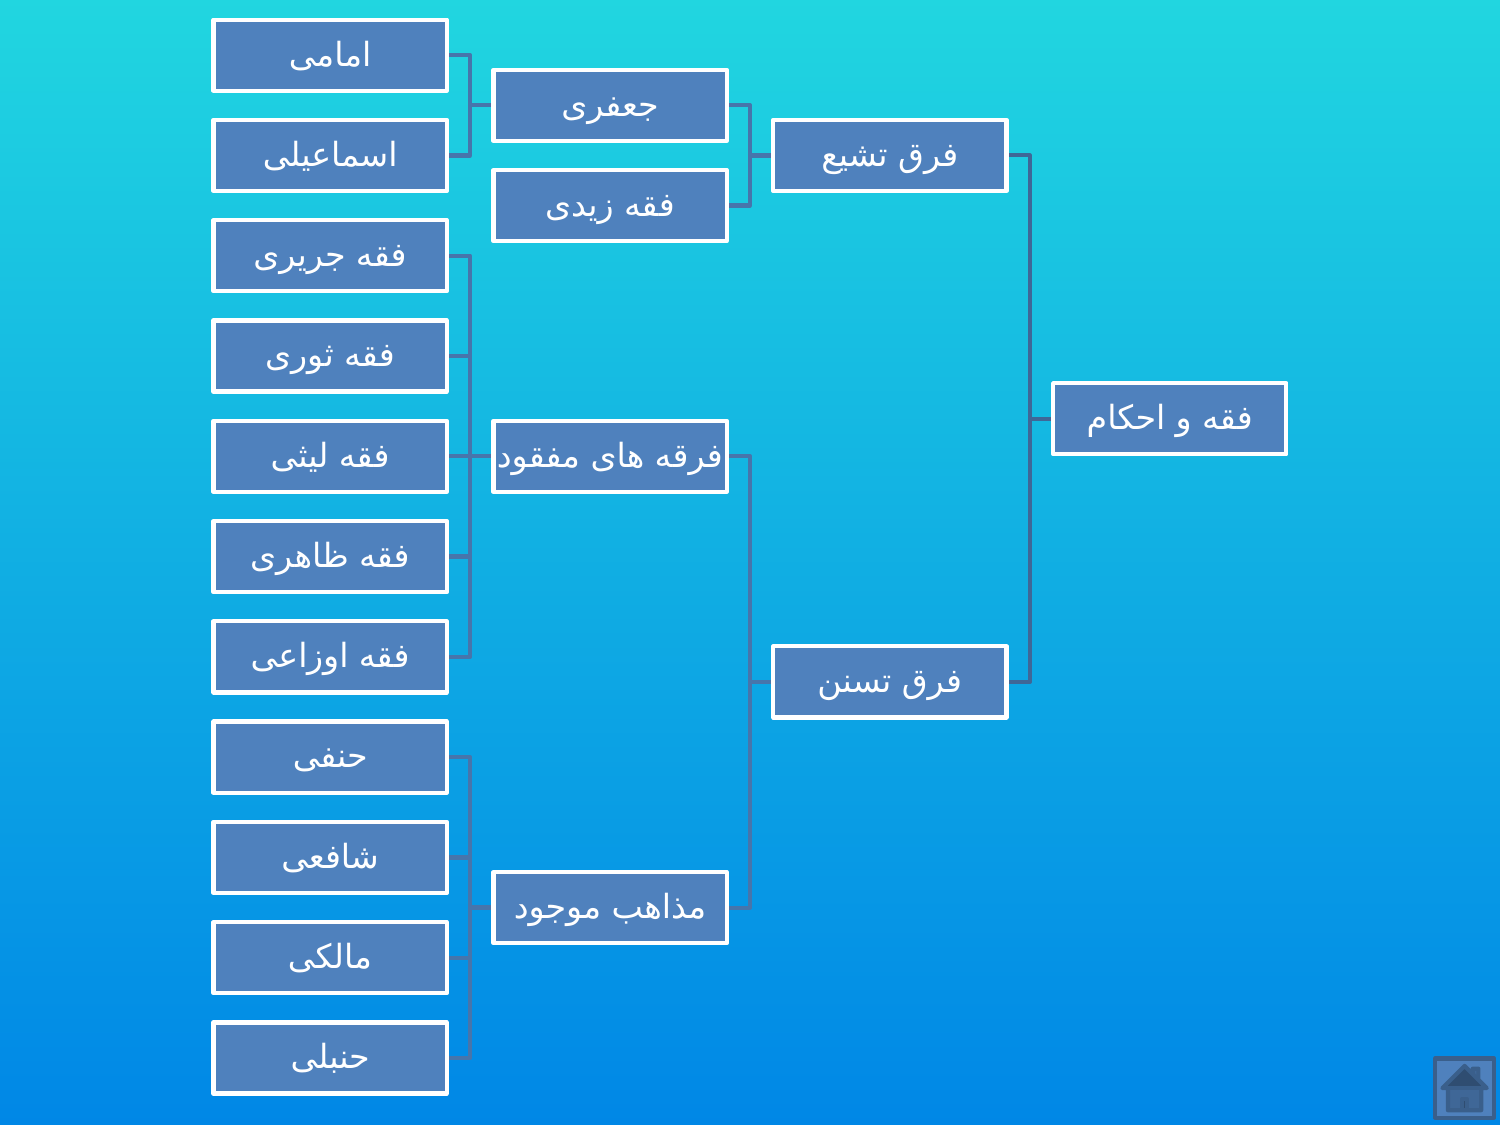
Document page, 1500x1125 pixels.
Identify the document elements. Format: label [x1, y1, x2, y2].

text_box [1433, 1102, 1496, 1120]
text_box [0, 18, 1500, 1095]
